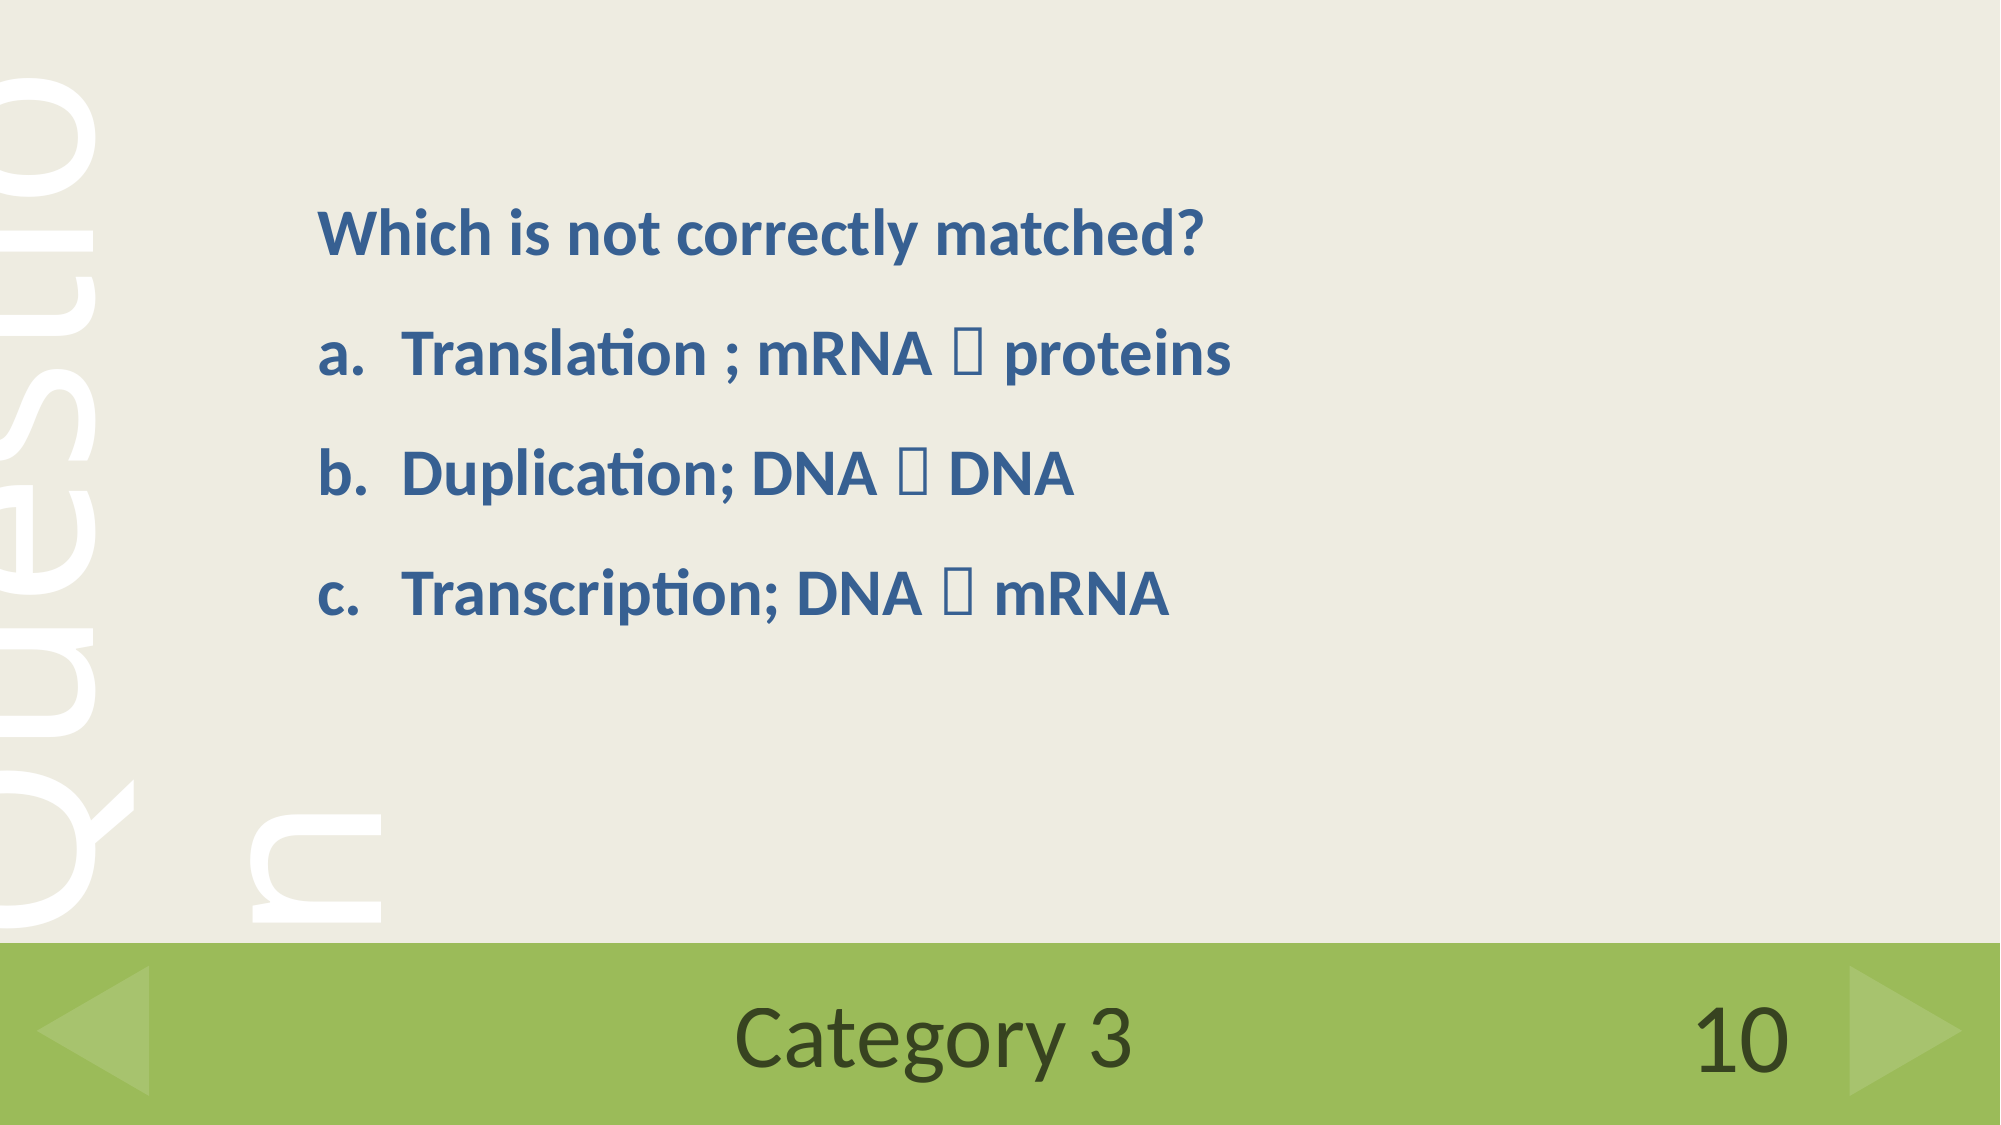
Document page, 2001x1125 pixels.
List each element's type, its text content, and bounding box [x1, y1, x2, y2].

title Category 3 [34, 937, 1835, 1125]
list Which is not correctly matched? Translation ; mRNA  proteins Duplication; DNA  DNA Transcription; DNA  mRNA [302, 130, 1904, 847]
